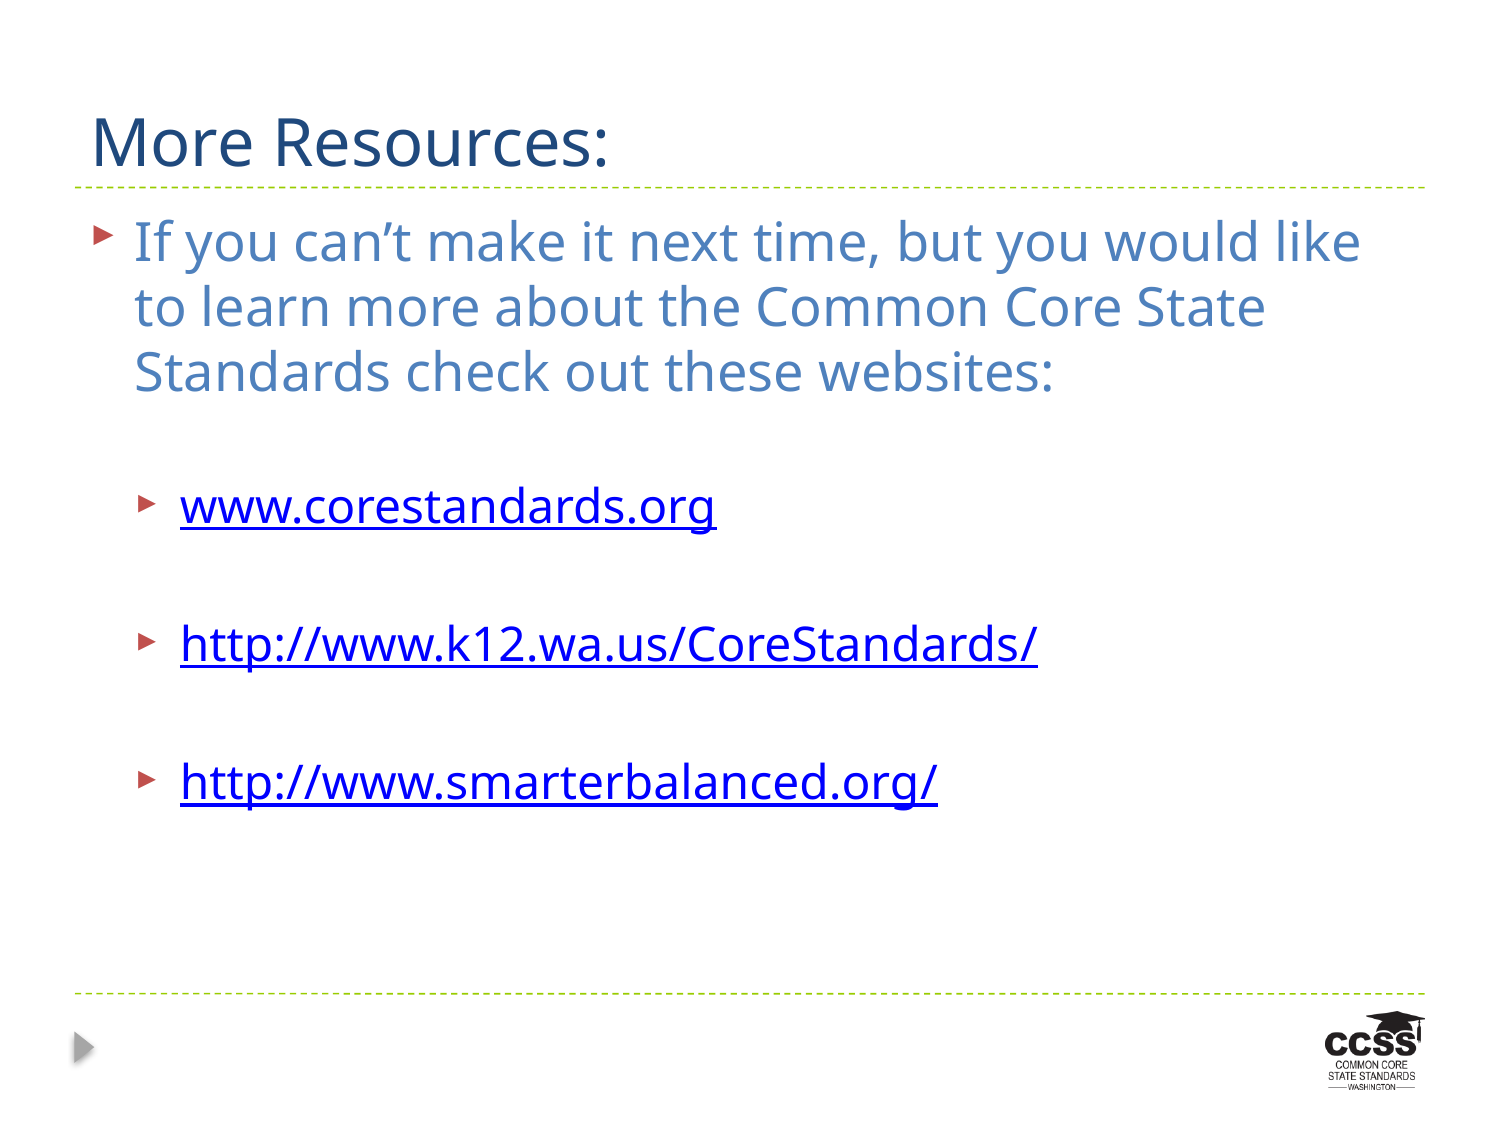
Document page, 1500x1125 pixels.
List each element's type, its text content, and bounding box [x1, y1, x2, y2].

title More Resources: [75, 24, 1425, 188]
text_box If you can’t make it next time, but you would like to learn more about the Common Core State Standards check out these websites: www.corestandards.org http://www.k12.wa.us/CoreStandards/ http://www.smarterbalanced.org/ [74, 199, 1425, 1010]
picture [1325, 1011, 1425, 1090]
